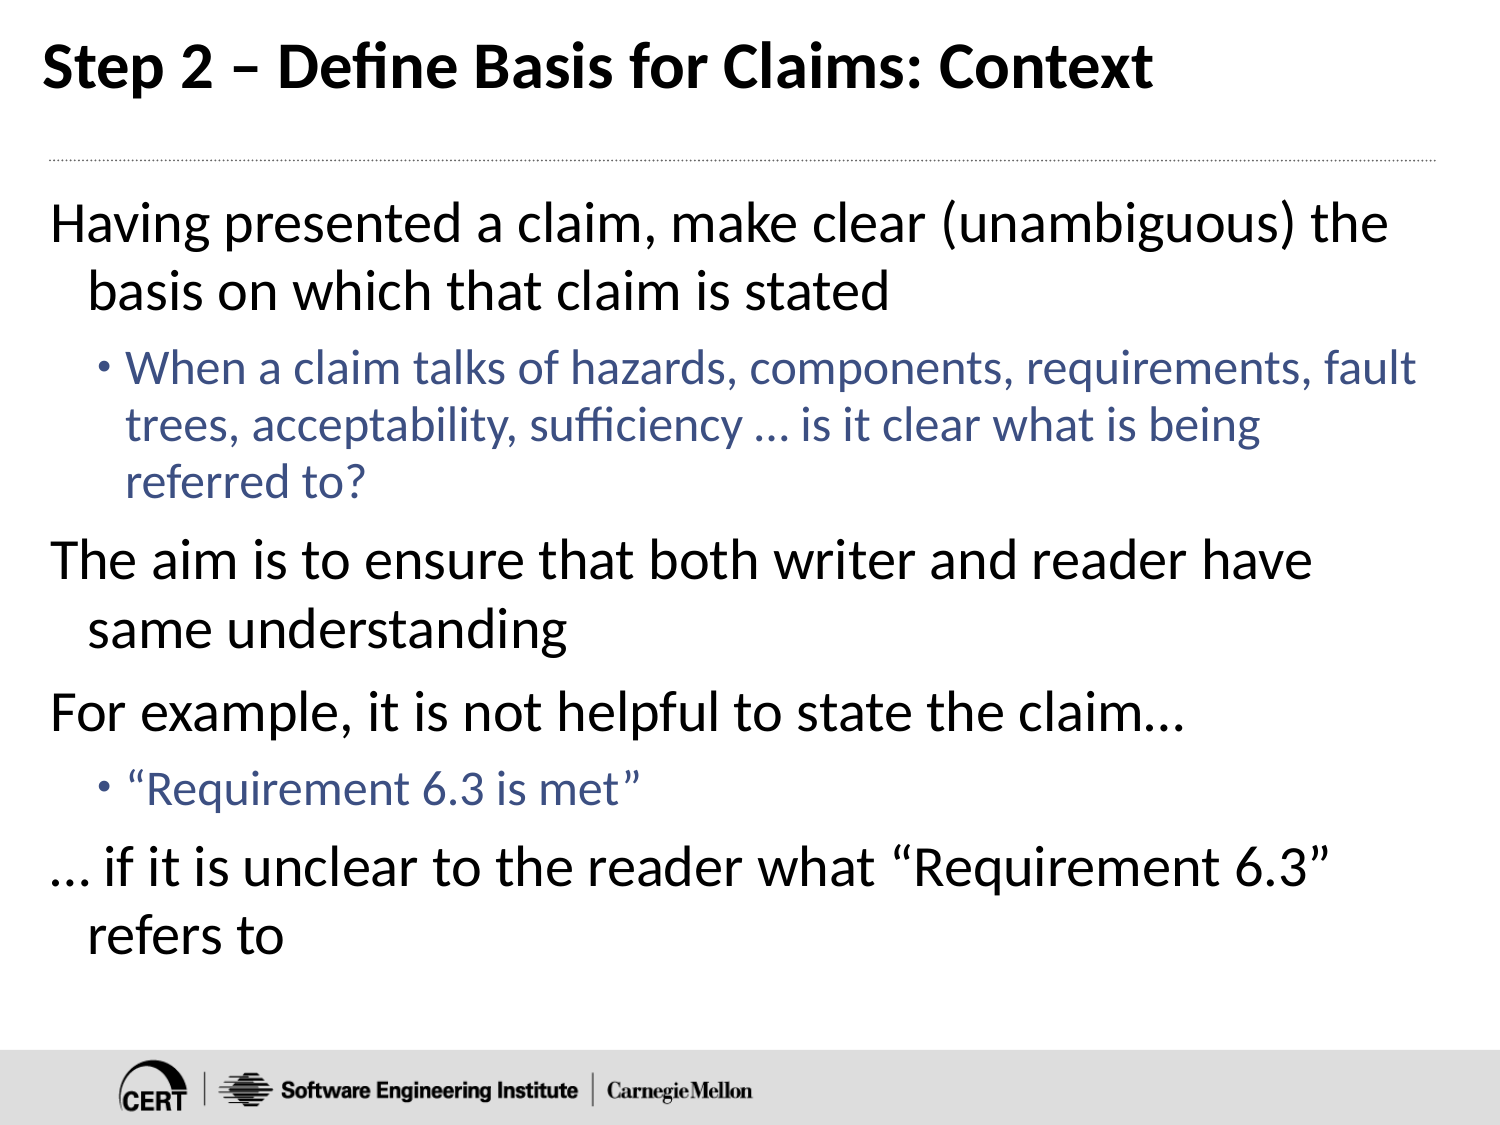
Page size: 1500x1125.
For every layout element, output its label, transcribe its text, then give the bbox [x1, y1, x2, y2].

title Step 2 – Define Basis for Claims: Context [42, 37, 1434, 155]
picture [102, 1056, 765, 1117]
list Having presented a claim, make clear (unambiguous) the basis on which that claim is stated When a claim talks of hazards, components, requirements, fault trees, acceptability, sufficiency … is it clear what is being referred to? The aim is to ensure that both writer and reader have same understanding For example, it is not helpful to state the claim… “Requirement 6.3 is met” … if it is unclear to the reader what “Requirement 6.3” refers to [49, 187, 1438, 1001]
